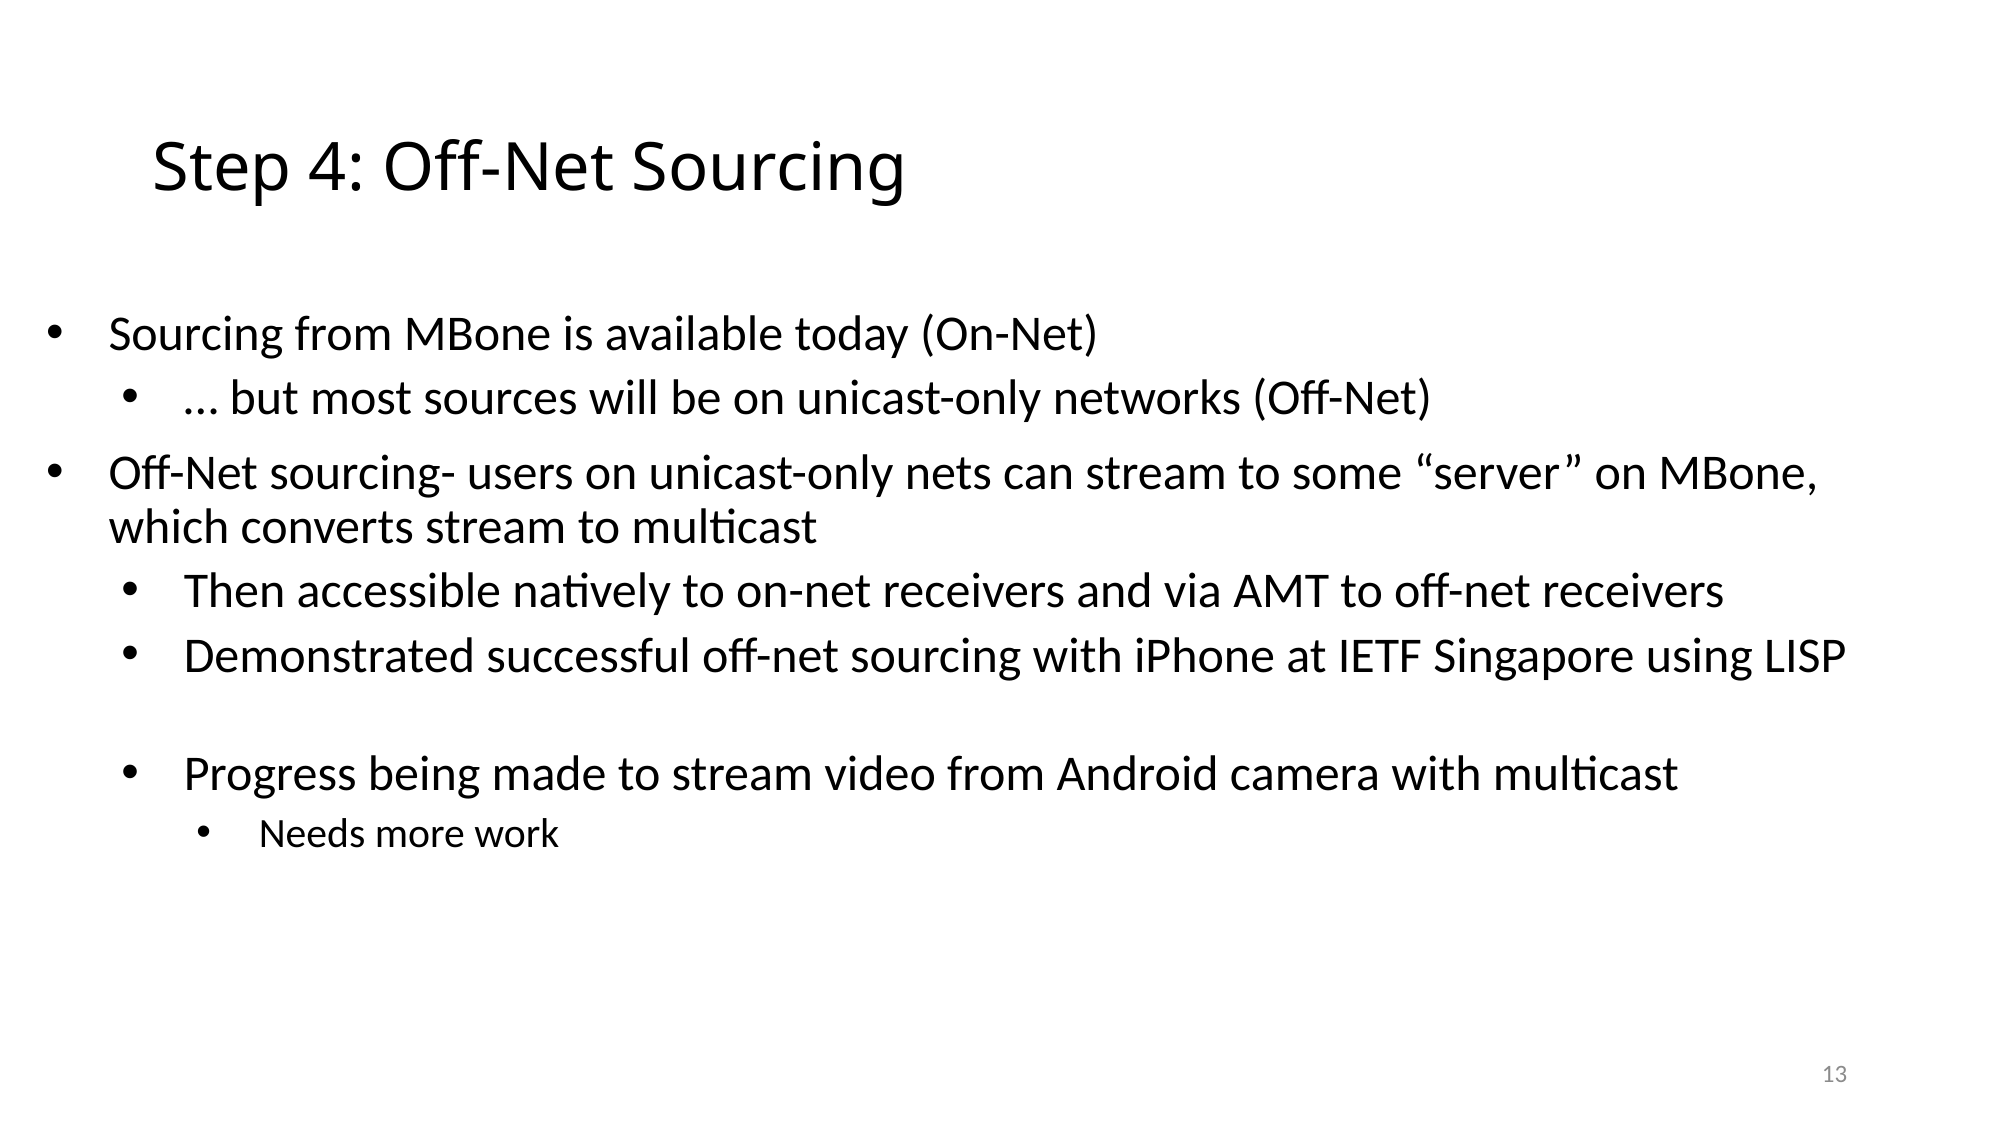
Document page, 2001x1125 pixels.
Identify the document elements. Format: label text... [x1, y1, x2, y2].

title Step 4: Off-Net Sourcing [137, 59, 1863, 278]
slide_number 13 [1412, 1042, 1863, 1103]
list Sourcing from MBone is available today (On-Net) … but most sources will be on unicast-only networks (Off-Net) Off-Net sourcing- users on unicast-only nets can stream to some “server” on MBone, which converts stream to multicast Then accessible natively to on-net receivers and via AMT to off-net receivers Demonstrated successful off-net sourcing with iPhone at IETF Singapore using LISP Progress being made to stream video from Android camera with multicast Needs more work [31, 299, 1863, 1043]
